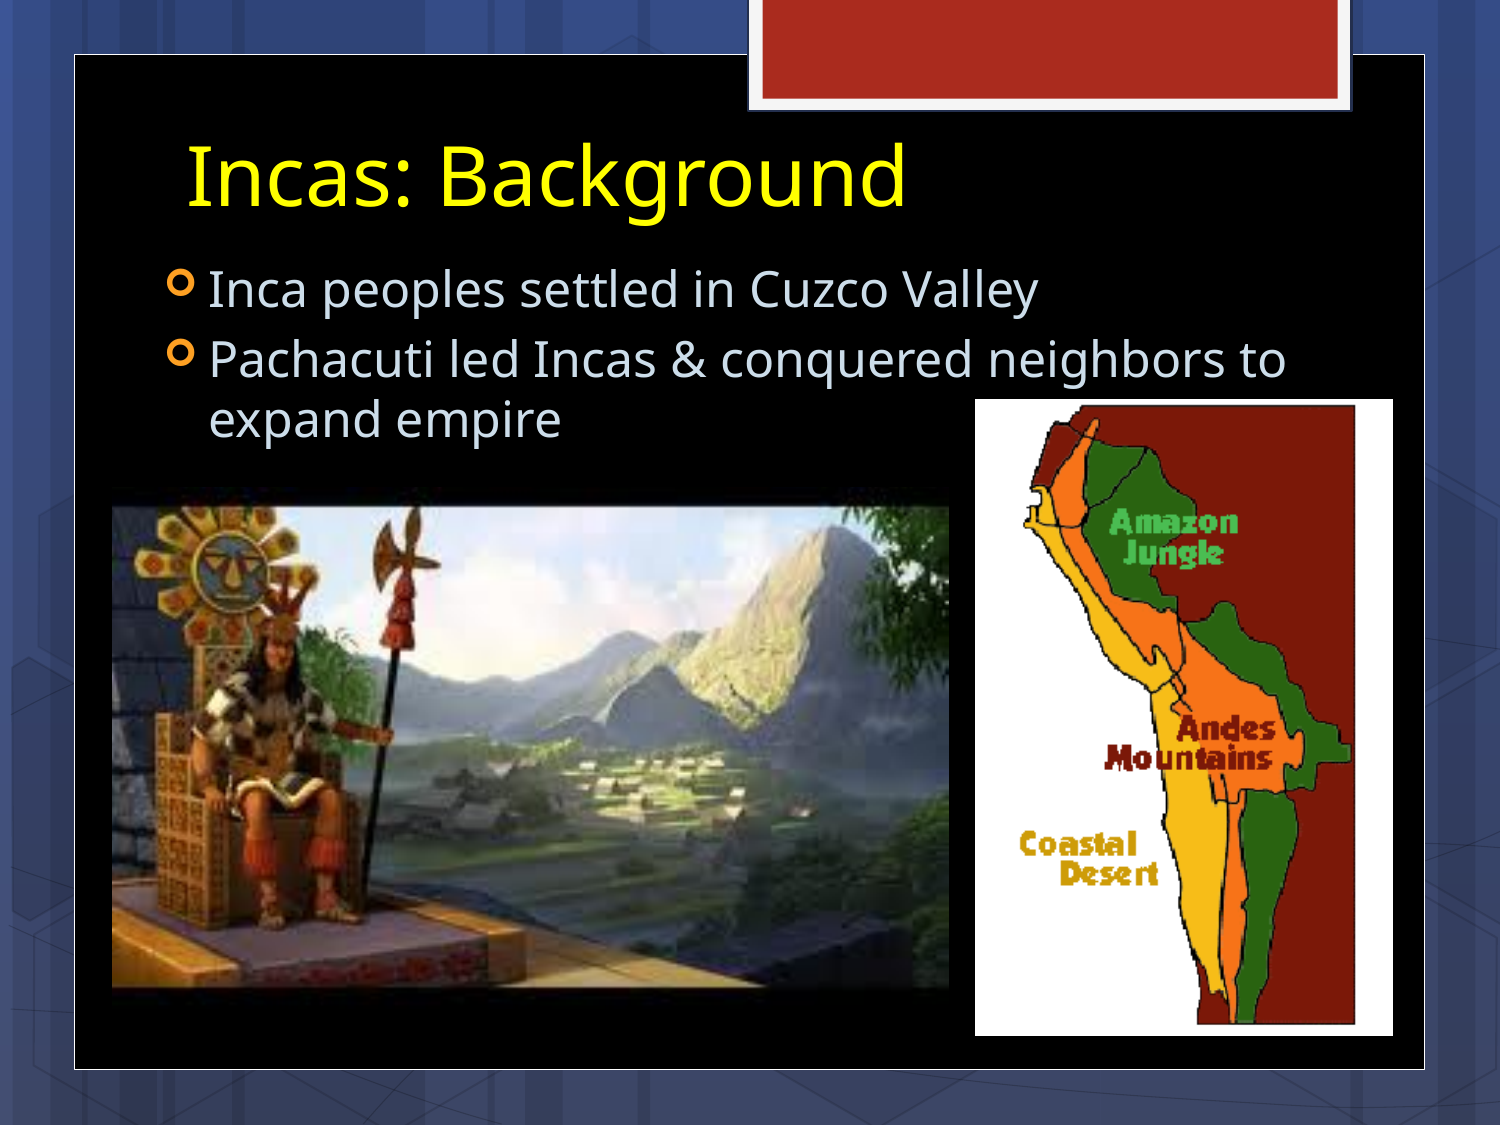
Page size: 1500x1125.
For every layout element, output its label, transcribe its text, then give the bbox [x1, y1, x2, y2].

picture [974, 399, 1393, 1037]
list Inca peoples settled in Cuzco Valley Pachacuti led Incas & conquered neighbors to expand empire [137, 249, 1388, 957]
title Incas: Background [171, 112, 1324, 232]
picture [112, 487, 949, 1009]
